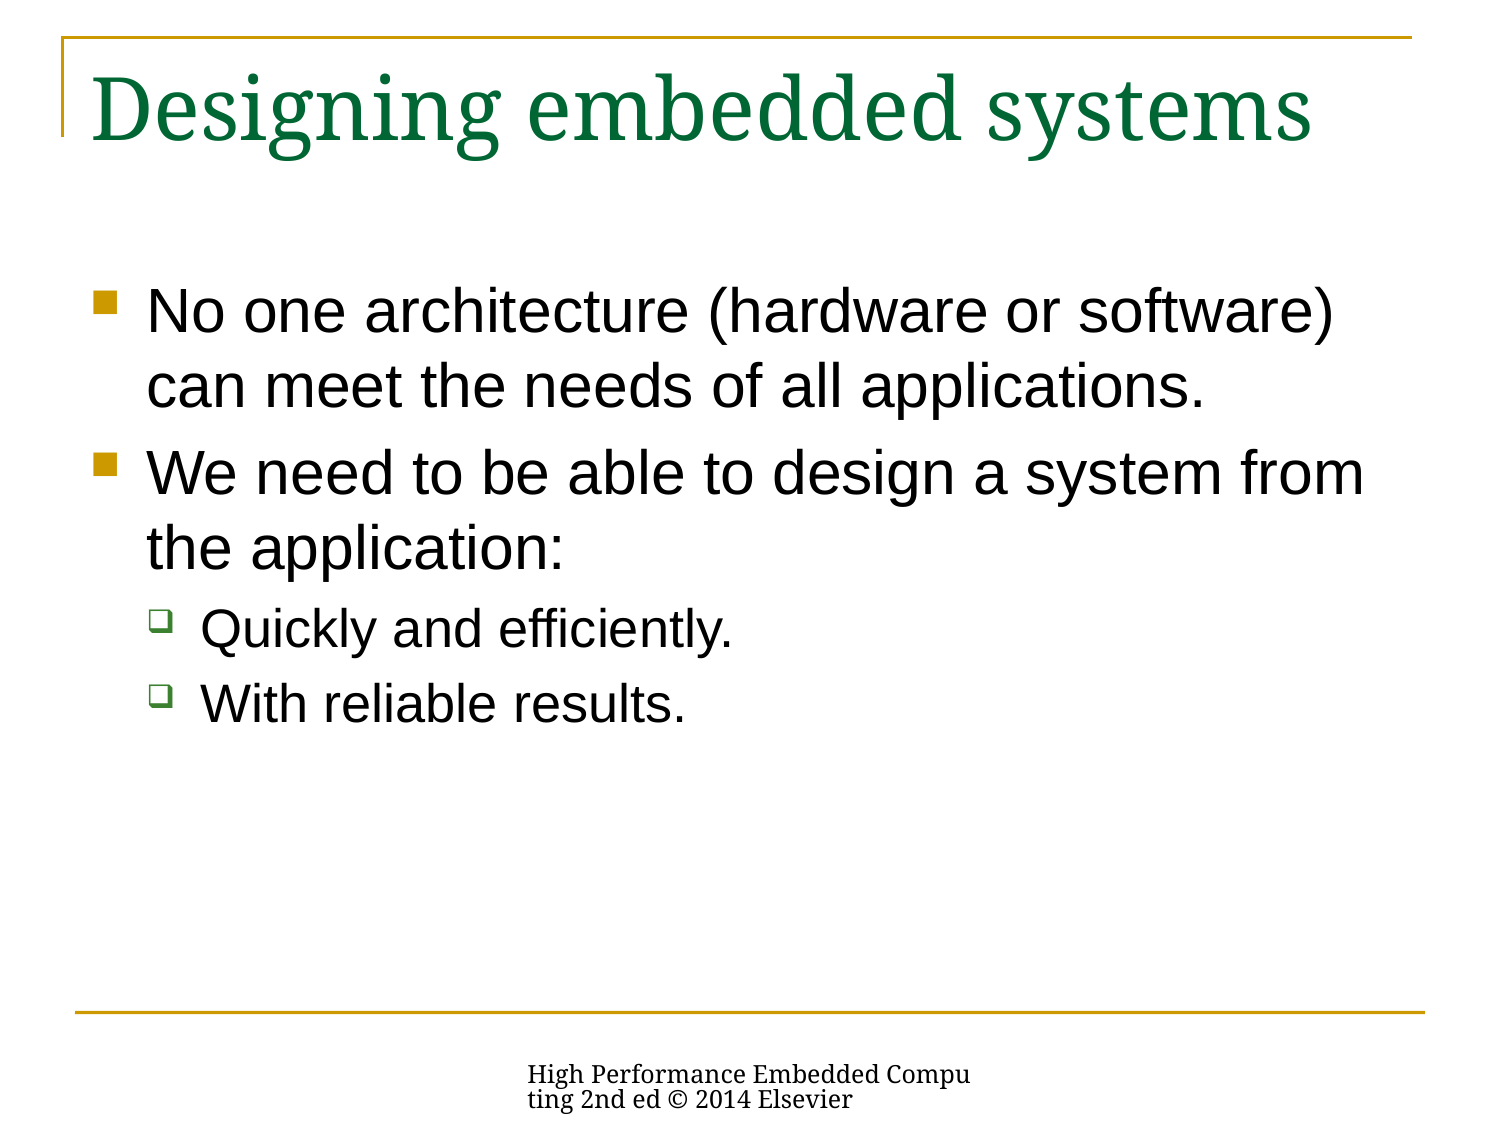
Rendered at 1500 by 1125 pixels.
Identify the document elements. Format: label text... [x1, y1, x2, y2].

footer High Performance Embedded Computing 2nd ed © 2014 Elsevier [512, 1025, 988, 1100]
title Designing embedded systems [75, 45, 1425, 233]
list No one architecture (hardware or software) can meet the needs of all applications. We need to be able to design a system from the application: Quickly and efficiently. With reliable results. [75, 262, 1425, 1006]
